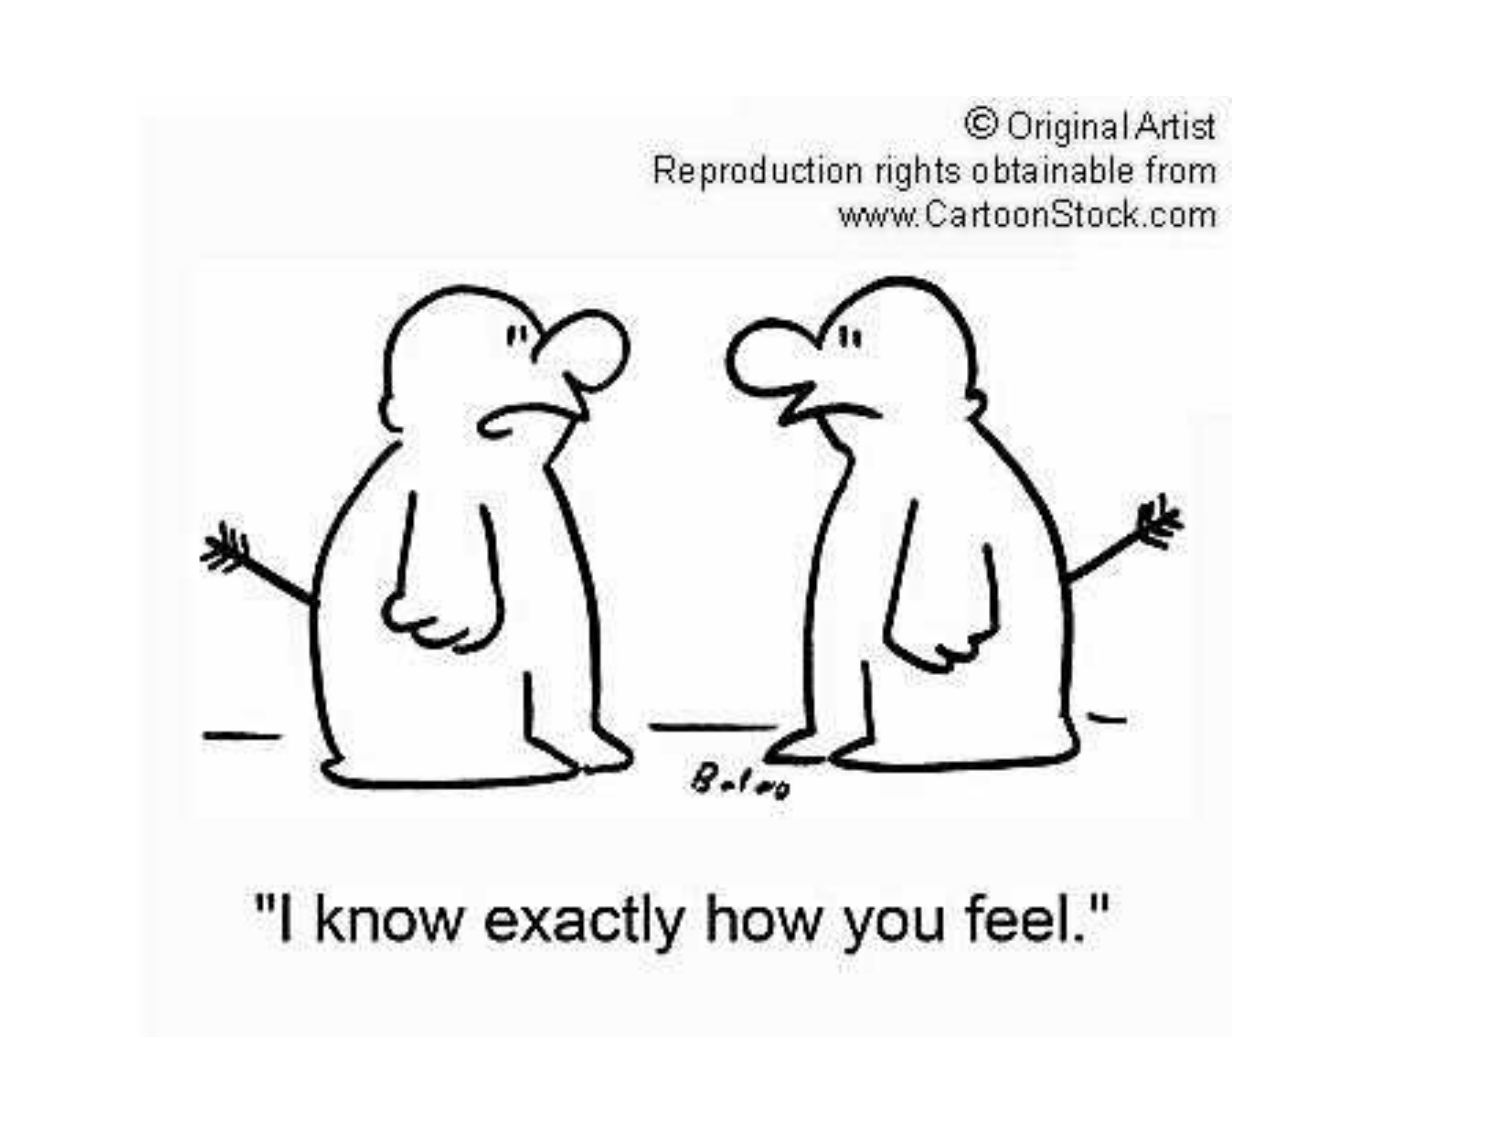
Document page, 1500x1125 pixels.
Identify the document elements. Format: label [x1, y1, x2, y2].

picture [135, 96, 1232, 1037]
